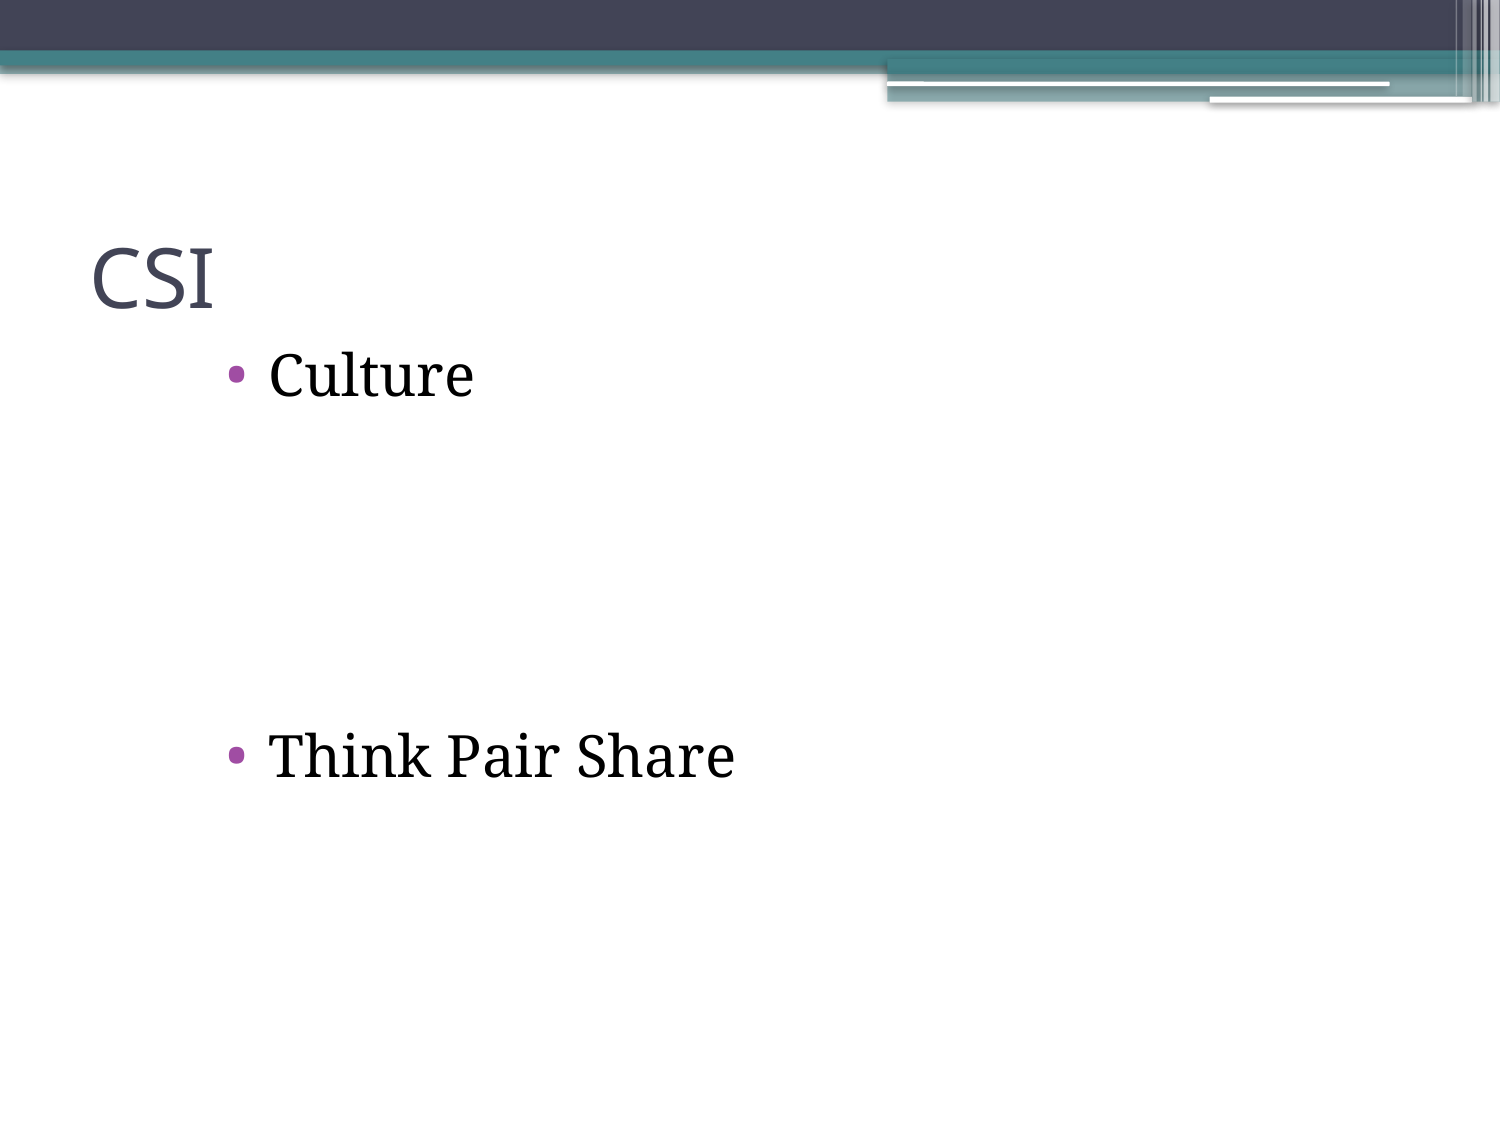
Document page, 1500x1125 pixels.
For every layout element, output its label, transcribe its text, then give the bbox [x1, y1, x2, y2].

title CSI [75, 187, 1425, 363]
text_box [11, 0, 431, 153]
list Culture Think Pair Share [193, 331, 1469, 988]
